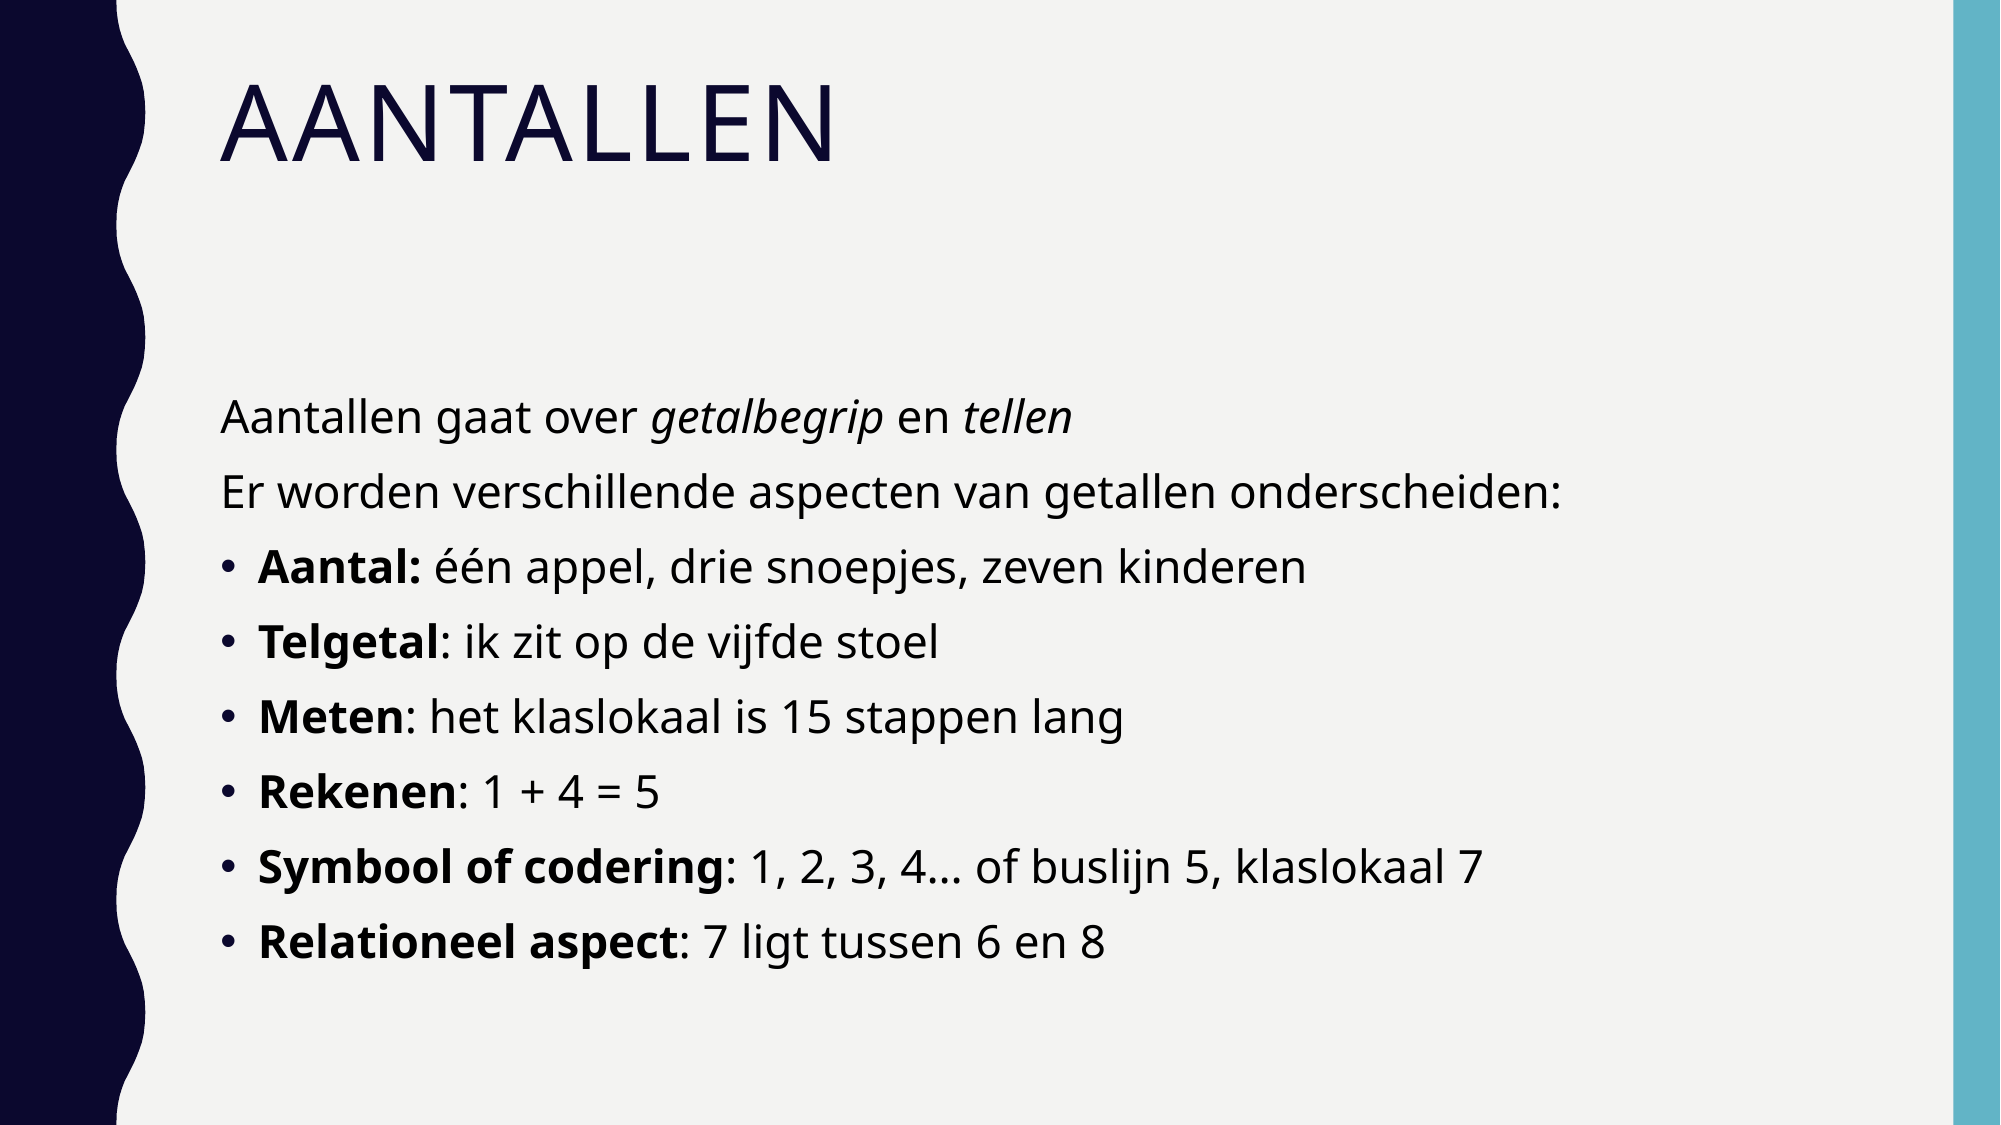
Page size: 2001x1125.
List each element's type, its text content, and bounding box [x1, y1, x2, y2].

list Aantallen gaat over getalbegrip en tellen Er worden verschillende aspecten van getallen onderscheiden: Aantal: één appel, drie snoepjes, zeven kinderen Telgetal: ik zit op de vijfde stoel Meten: het klaslokaal is 15 stappen lang Rekenen: 1 + 4 = 5 Symbool of codering: 1, 2, 3, 4… of buslijn 5, klaslokaal 7 Relationeel aspect: 7 ligt tussen 6 en 8 [205, 375, 1875, 994]
title aantallen [205, 62, 1875, 308]
